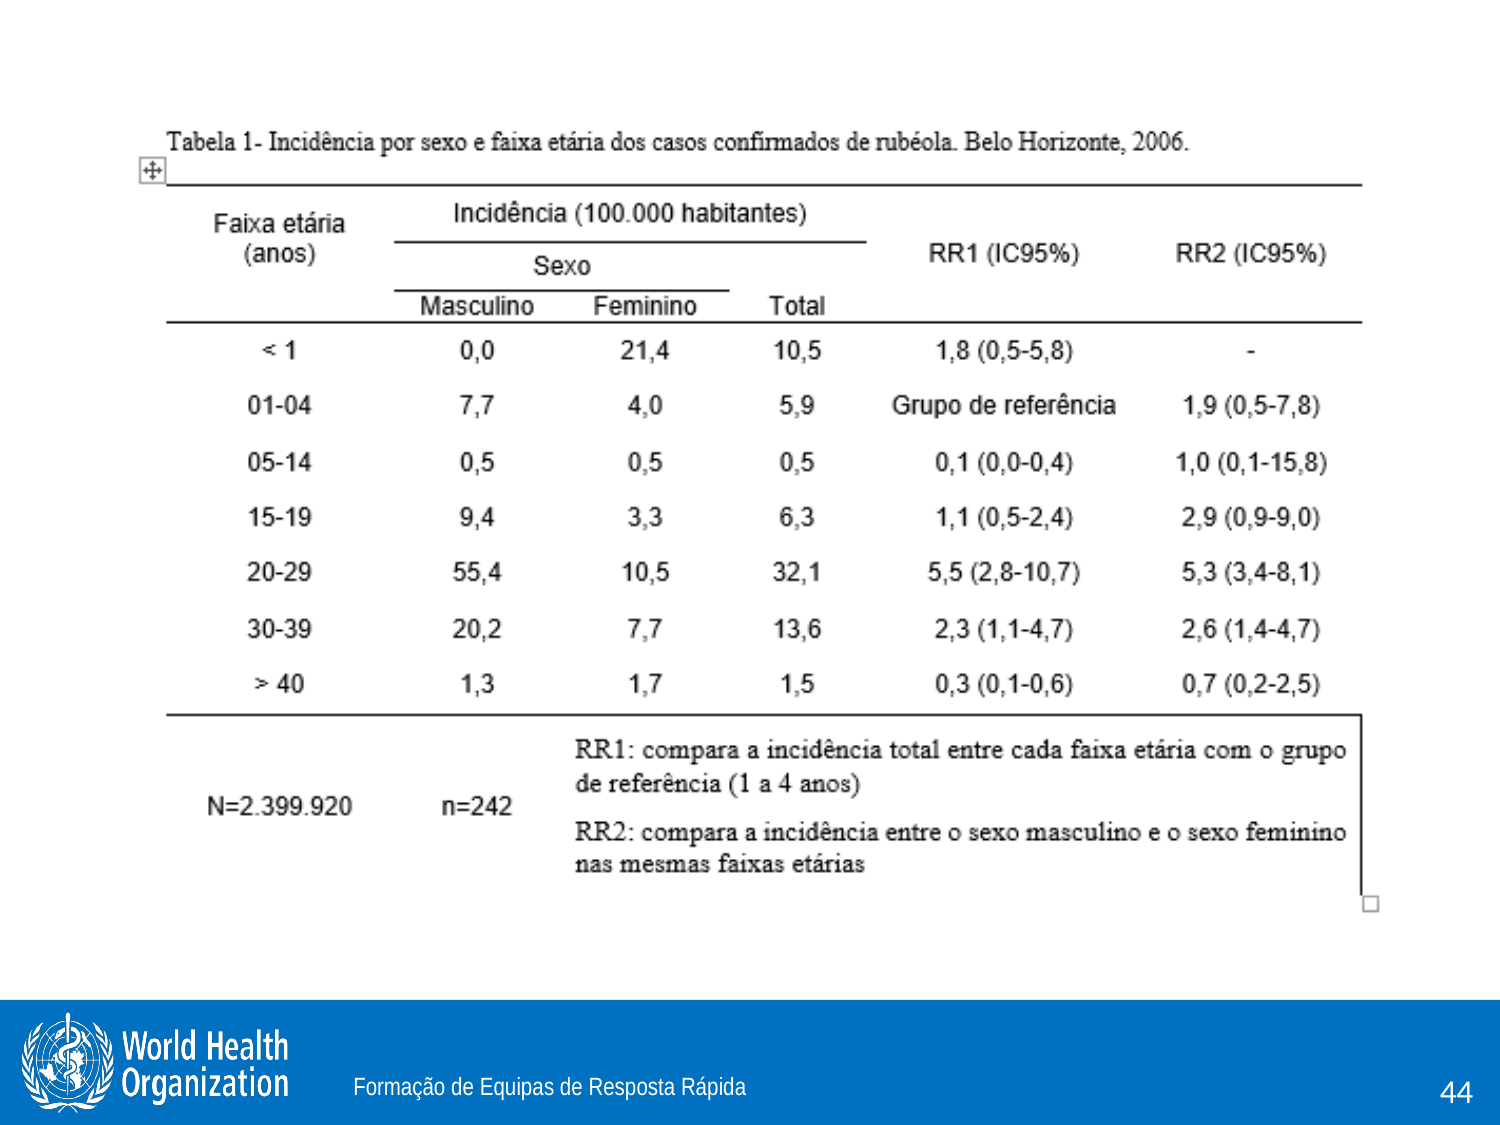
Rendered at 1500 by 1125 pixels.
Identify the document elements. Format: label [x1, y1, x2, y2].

picture [76, 89, 1416, 929]
picture [21, 1012, 288, 1113]
